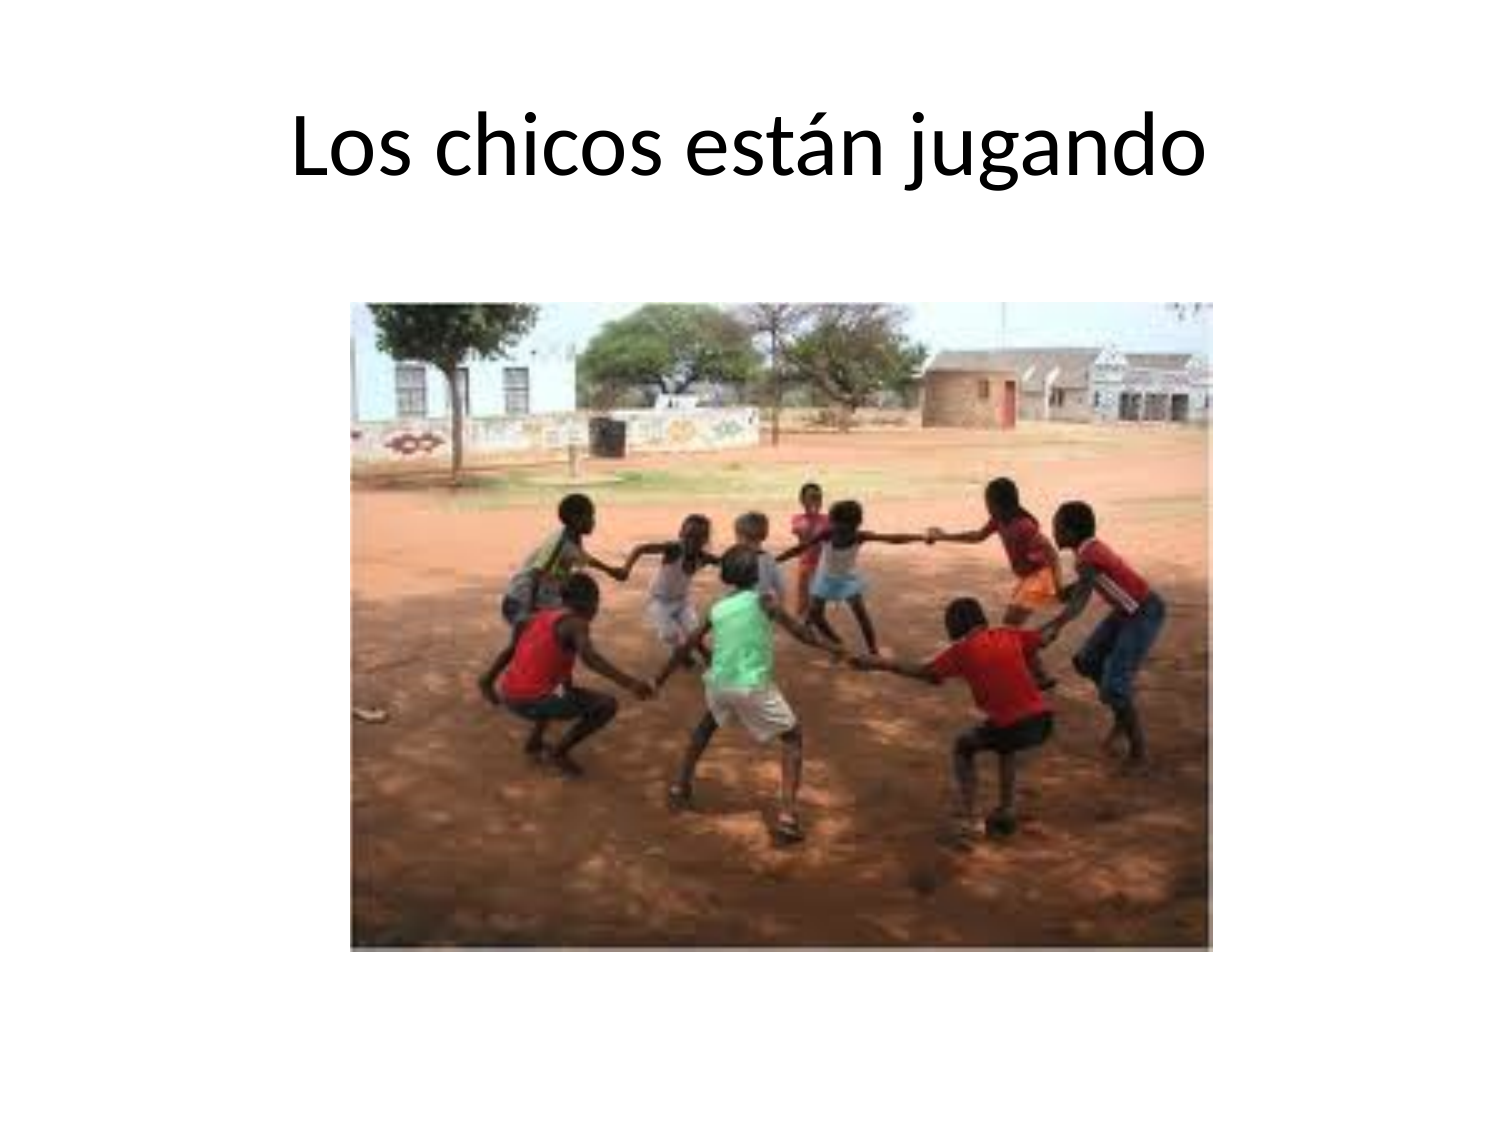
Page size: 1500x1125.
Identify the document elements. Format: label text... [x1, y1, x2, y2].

title Los chicos están jugando [75, 45, 1425, 233]
picture [350, 302, 1213, 952]
